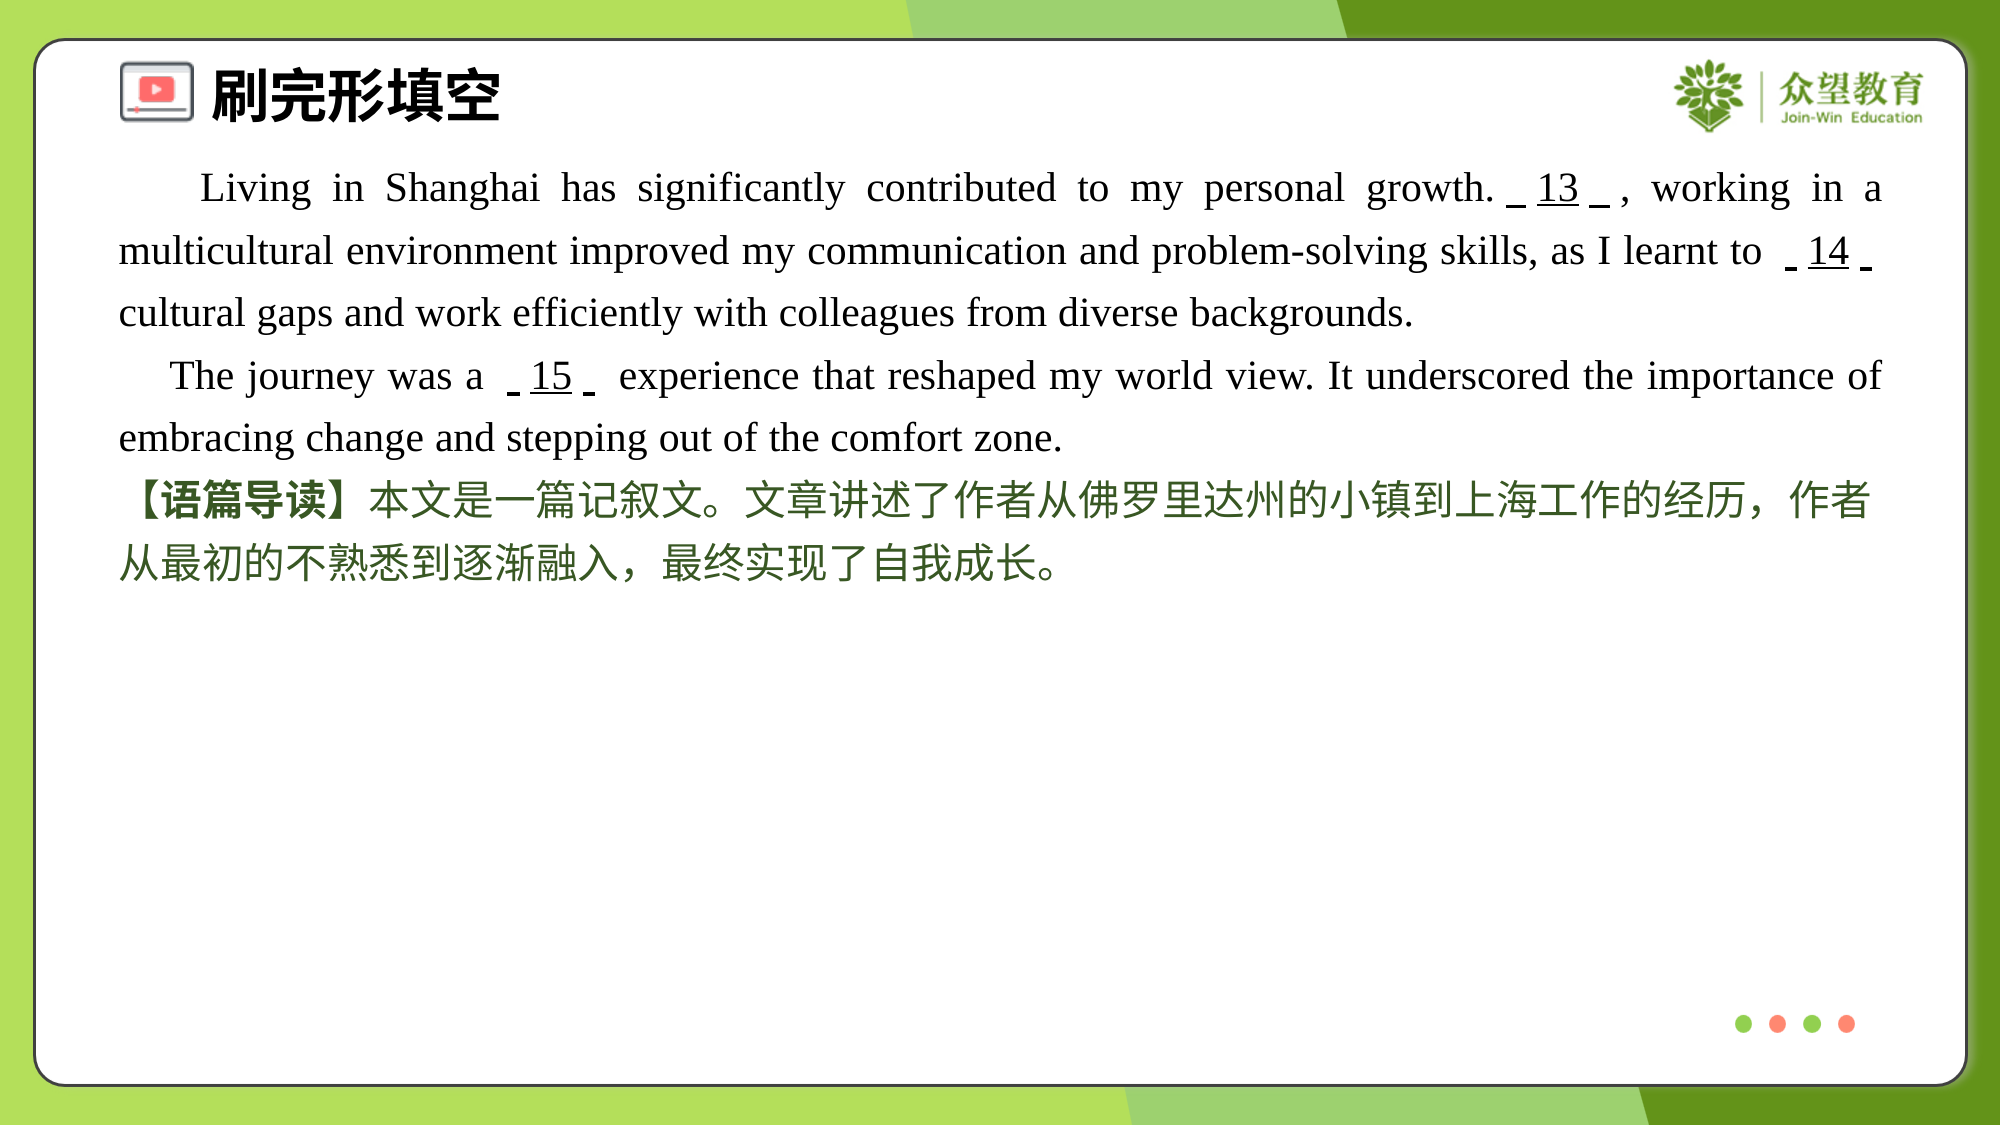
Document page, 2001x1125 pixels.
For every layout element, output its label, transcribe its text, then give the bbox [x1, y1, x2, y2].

text_box 【语篇导读】本文是一篇记叙文。文章讲述了作者从佛罗里达州的小镇到上海工作的经历，作者从最初的不熟悉到逐渐融入，最终实现了自我成长。 [118, 461, 1883, 582]
picture [0, 0, 2000, 1125]
text_box Living in Shanghai has significantly contributed to my personal growth.. .13. ., working in a multicultural environment improved my communication and problem-solving skills, as I learnt to . .14. . cultural gaps and work efficiently with colleagues from diverse backgrounds. The journey was a . .15. . experience that reshaped my world view. It underscored the importance of embracing change and stepping out of the comfort zone. [118, 147, 1883, 455]
